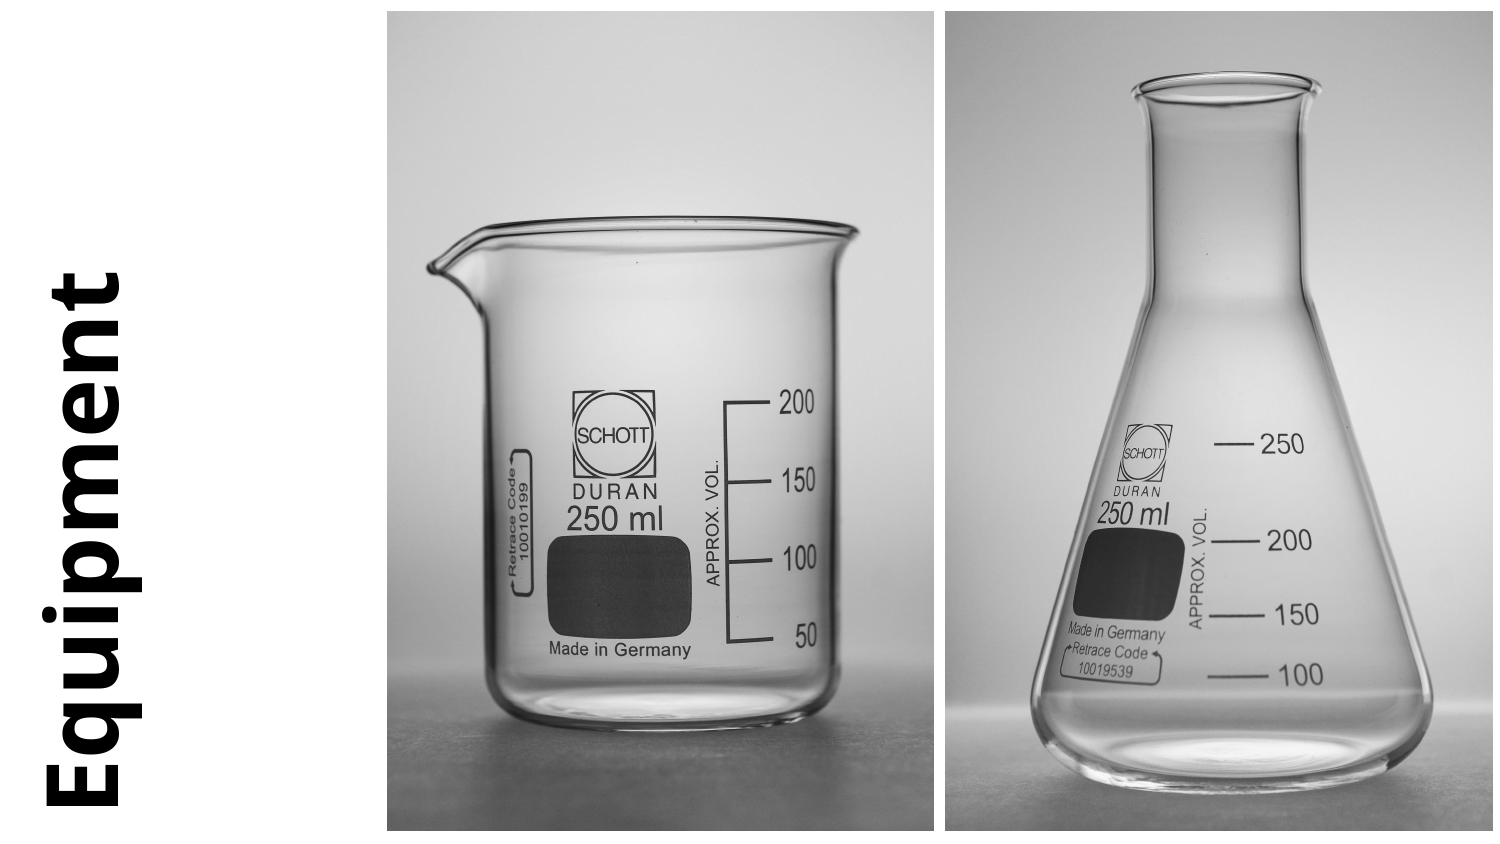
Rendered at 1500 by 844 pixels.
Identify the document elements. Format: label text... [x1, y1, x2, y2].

picture [945, 10, 1493, 831]
title Lab Equipment [13, 137, 154, 831]
picture [387, 10, 934, 831]
